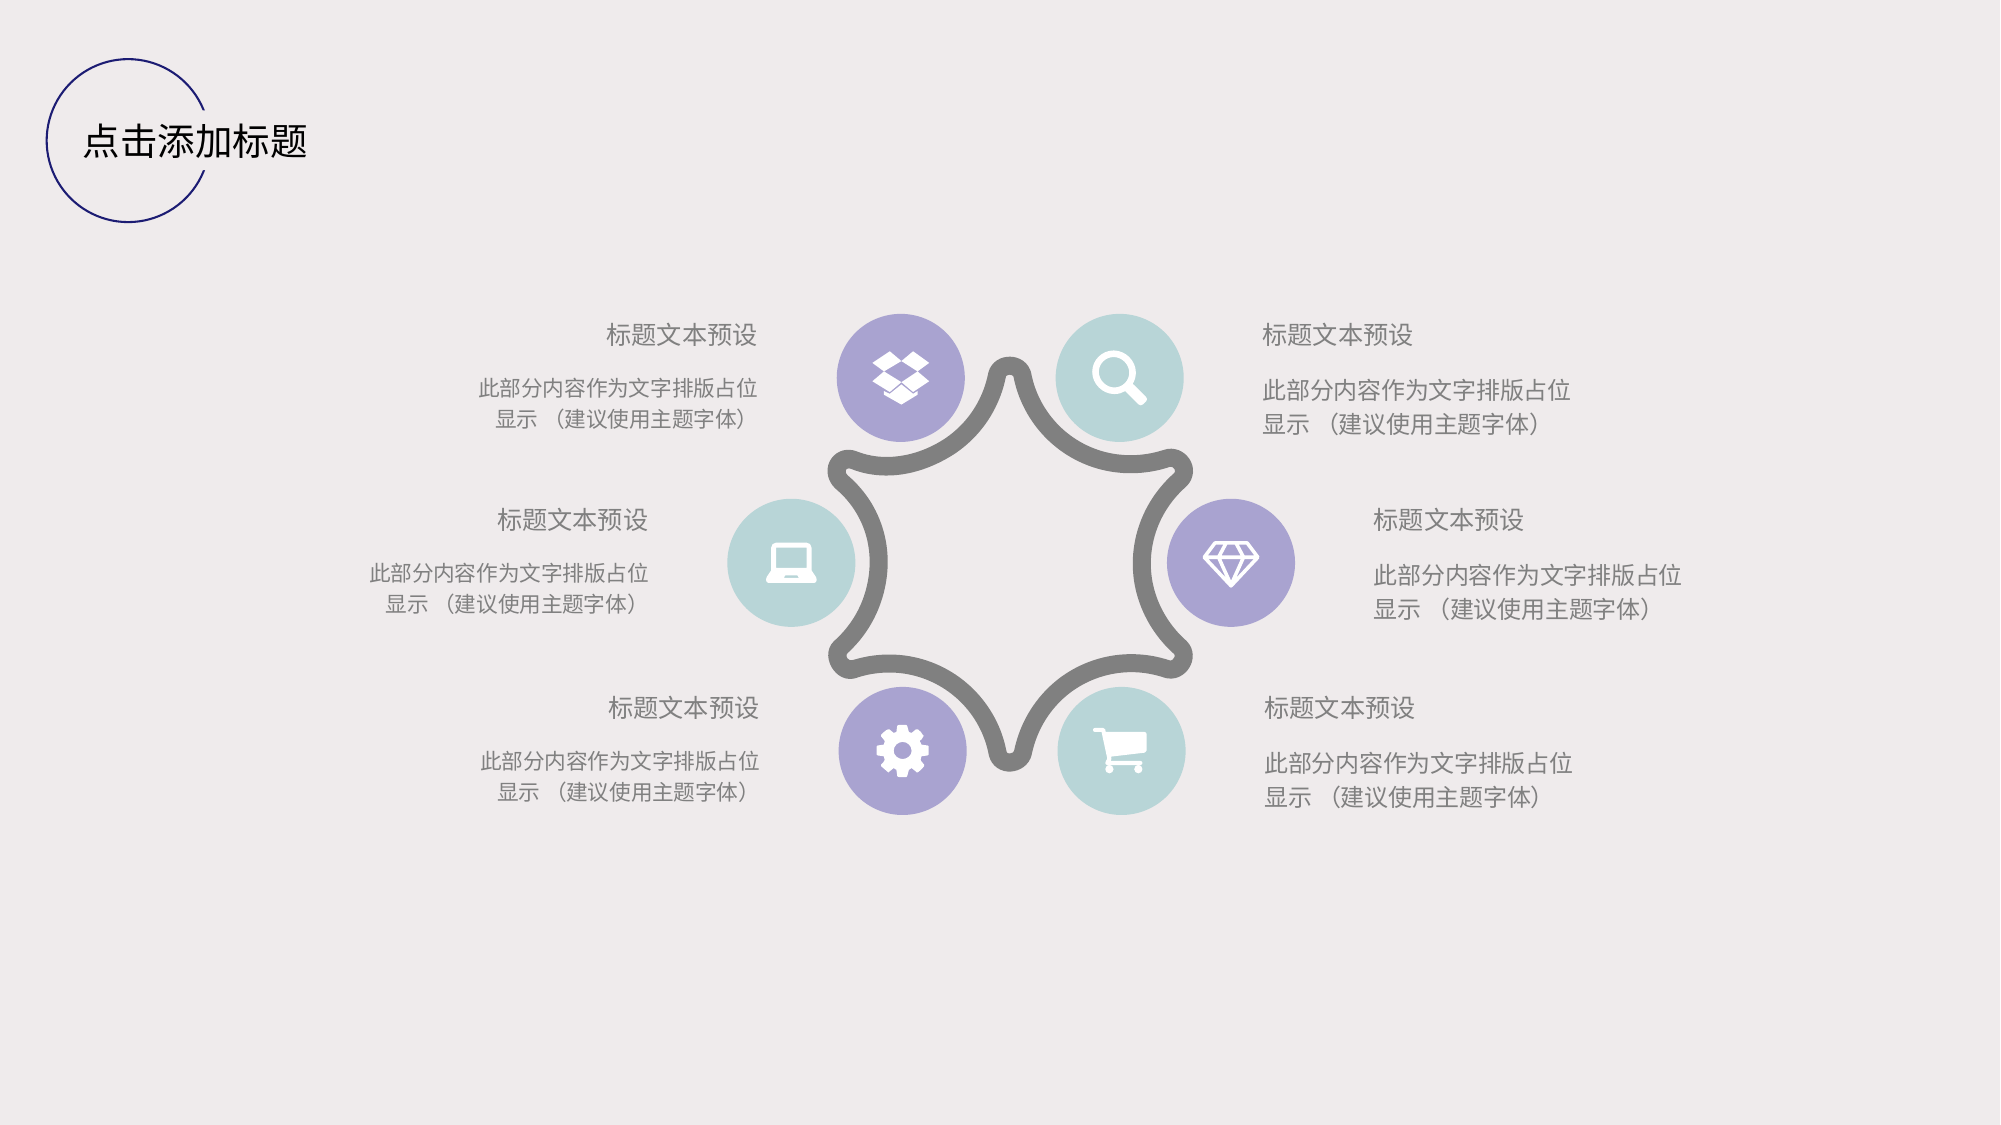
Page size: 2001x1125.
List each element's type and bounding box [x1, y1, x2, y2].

text_box [1183, 308, 1594, 451]
text_box [446, 681, 839, 824]
text_box [1057, 686, 1185, 815]
text_box [839, 686, 967, 815]
text_box [1055, 313, 1183, 442]
text_box [728, 498, 856, 627]
text_box [444, 308, 837, 451]
text_box [1166, 498, 1295, 627]
text_box [827, 356, 1194, 772]
text_box [1295, 493, 1705, 636]
text_box [335, 493, 728, 636]
text_box [837, 313, 965, 442]
text_box [1185, 681, 1596, 824]
